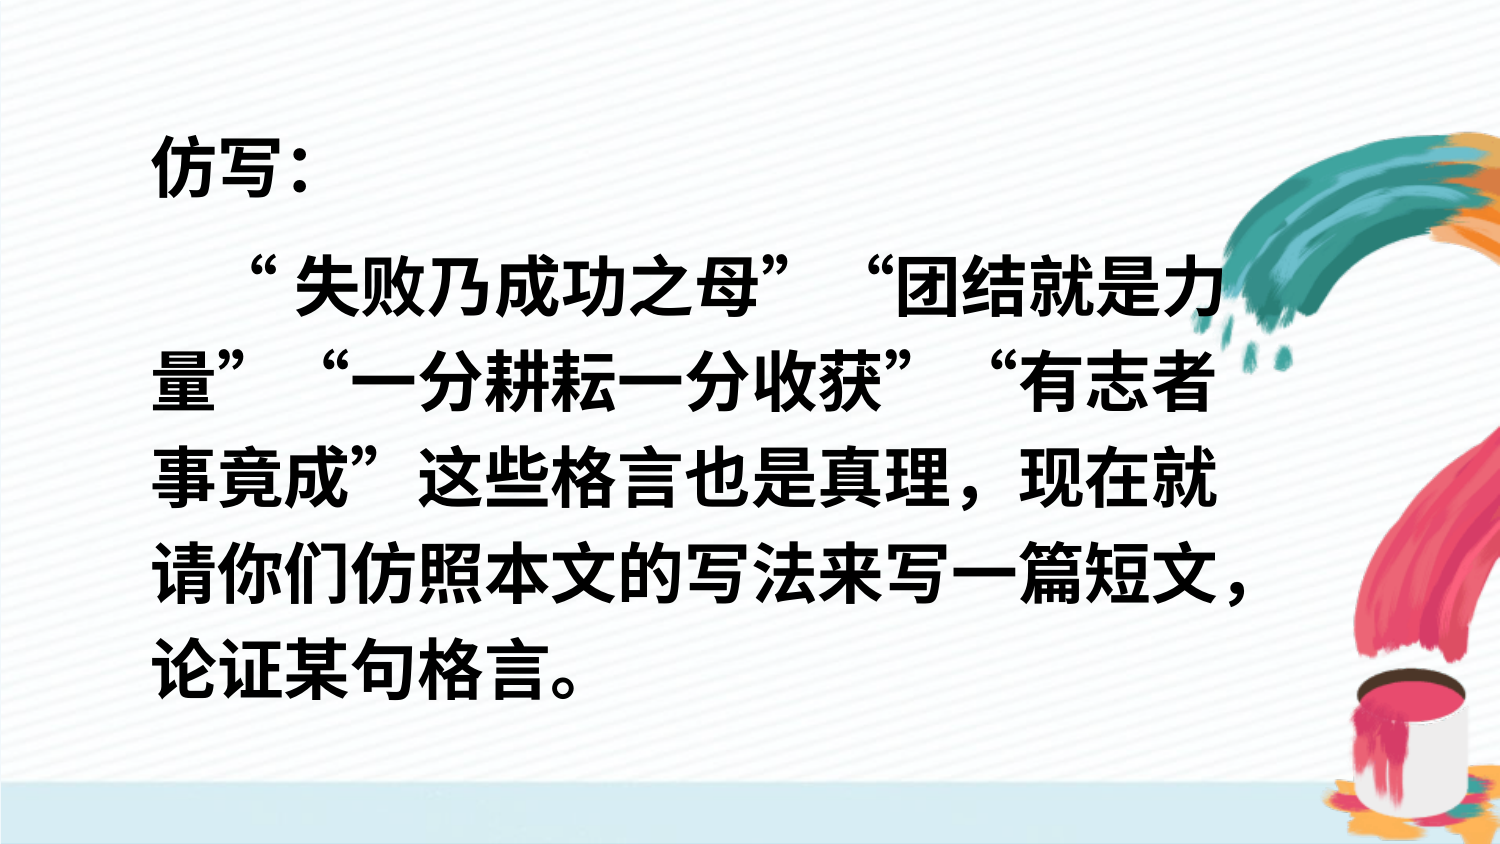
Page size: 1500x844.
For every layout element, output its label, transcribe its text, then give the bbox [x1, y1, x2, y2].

text_box 仿写： [135, 102, 1424, 214]
text_box “失败乃成功之母”“团结就是力量”“一分耕耘一分收获”“有志者事竟成”这些格言也是真理，现在就请你们仿照本文的写法来写一篇短文，论证某句格言。 [135, 221, 1258, 716]
picture [1180, 87, 1500, 844]
